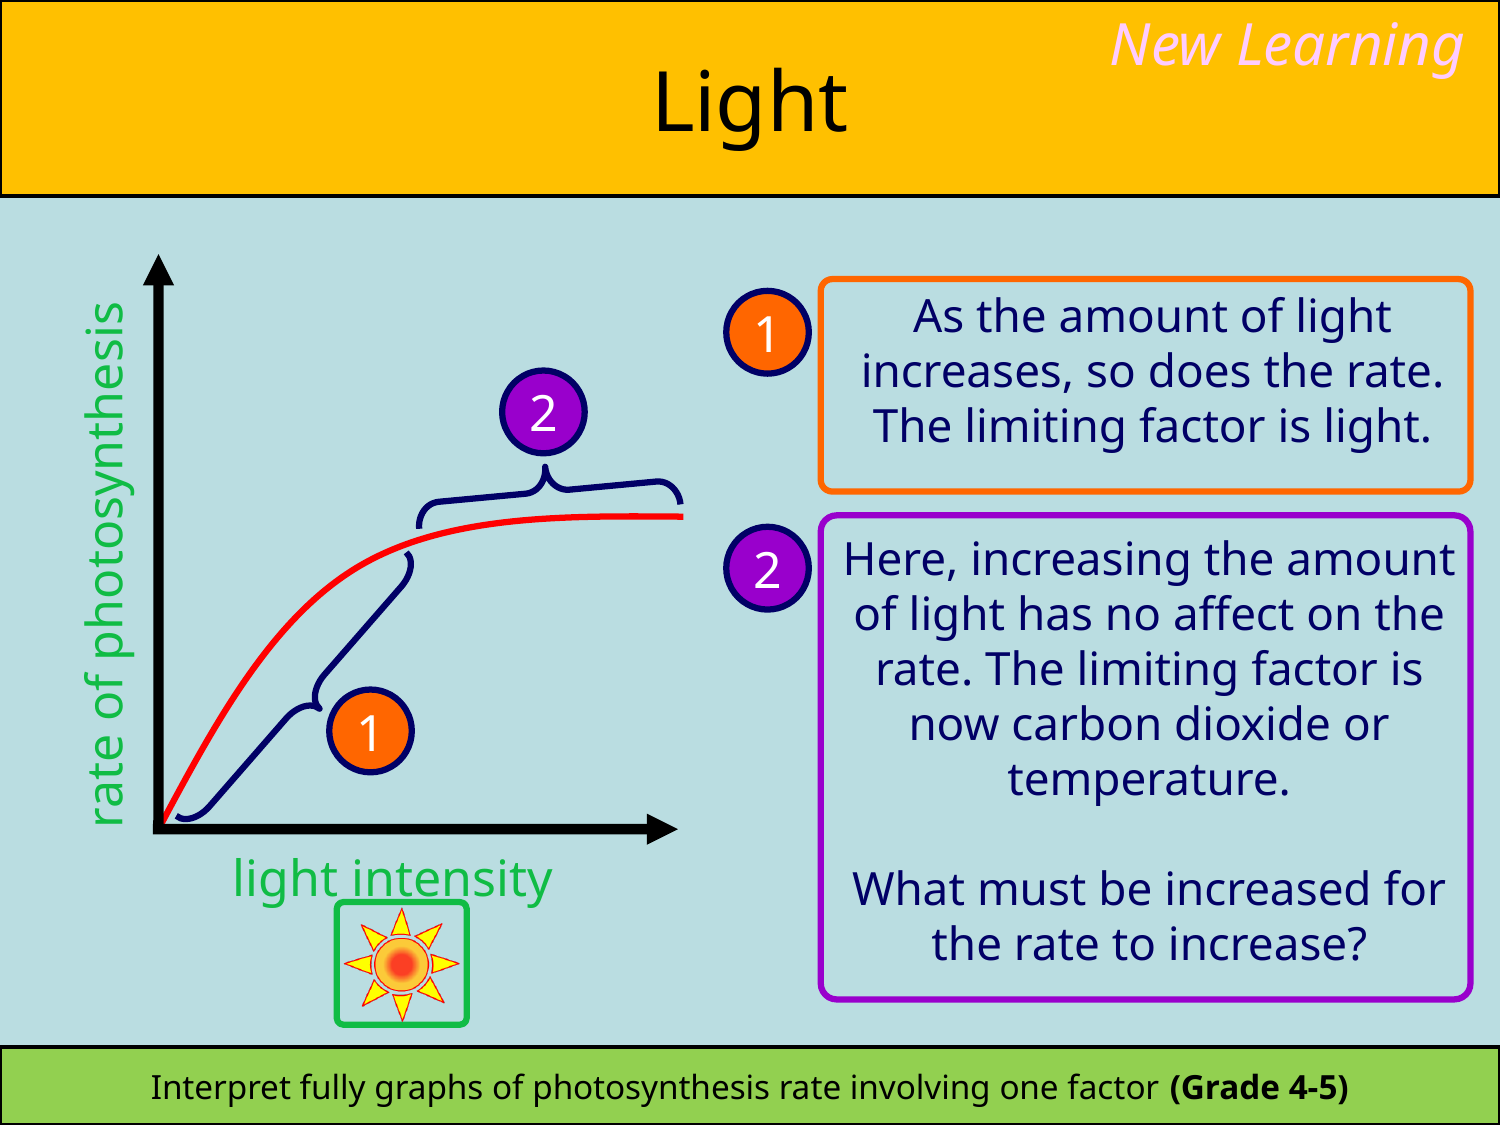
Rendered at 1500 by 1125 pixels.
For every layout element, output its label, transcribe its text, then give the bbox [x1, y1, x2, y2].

text_box 2 [726, 526, 809, 610]
text_box [152, 254, 165, 830]
text_box 1 [726, 290, 809, 374]
text_box Interpret fully graphs of photosynthesis rate involving one factor (Grade 4-5) [0, 1045, 1500, 1125]
text_box light intensity [218, 838, 569, 914]
text_box New Learning [1094, 0, 1481, 85]
text_box [159, 516, 684, 829]
text_box [159, 822, 678, 836]
text_box As the amount of light increases, so does the rate. The limiting factor is light. [1463, 279, 1478, 459]
text_box [419, 466, 681, 529]
text_box [820, 515, 1471, 1000]
text_box [820, 279, 1471, 492]
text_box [336, 901, 467, 1025]
text_box 1 [329, 689, 412, 773]
text_box [176, 552, 411, 820]
text_box rate of photosynthesis [64, 202, 140, 843]
text_box 2 [502, 370, 585, 454]
text_box Here, increasing the amount of light has no affect on the rate. The limiting factor is now carbon dioxide or temperature. What must be increased for the rate to increase? [1469, 522, 1478, 978]
title Light [0, 0, 1500, 198]
